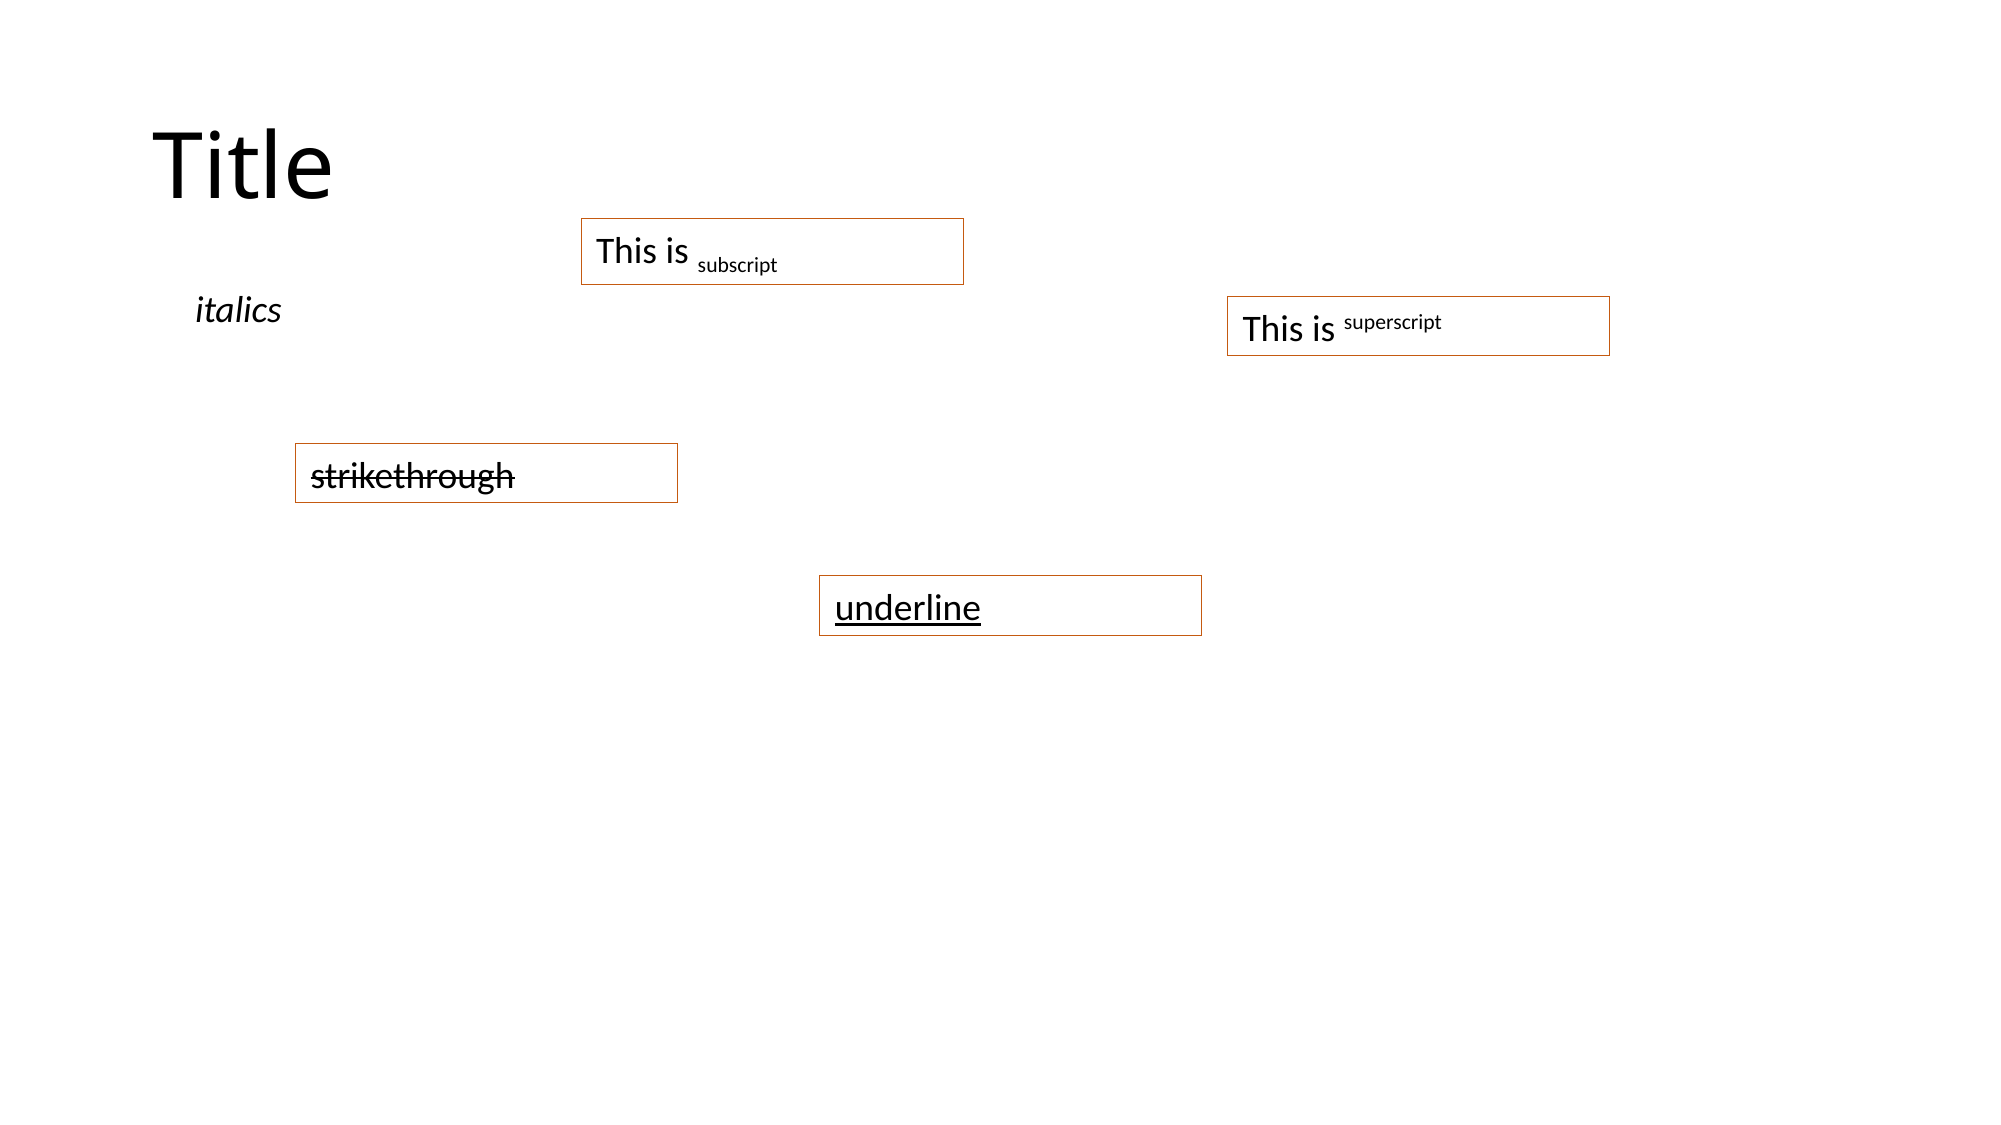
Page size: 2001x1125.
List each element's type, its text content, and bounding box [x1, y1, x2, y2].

text_box strikethrough [295, 443, 678, 503]
text_box italics [180, 277, 834, 337]
text_box This is subscript [581, 218, 964, 285]
text_box underline [819, 575, 1202, 636]
title Title [137, 59, 1863, 278]
text_box This is superscript [1227, 296, 1610, 356]
